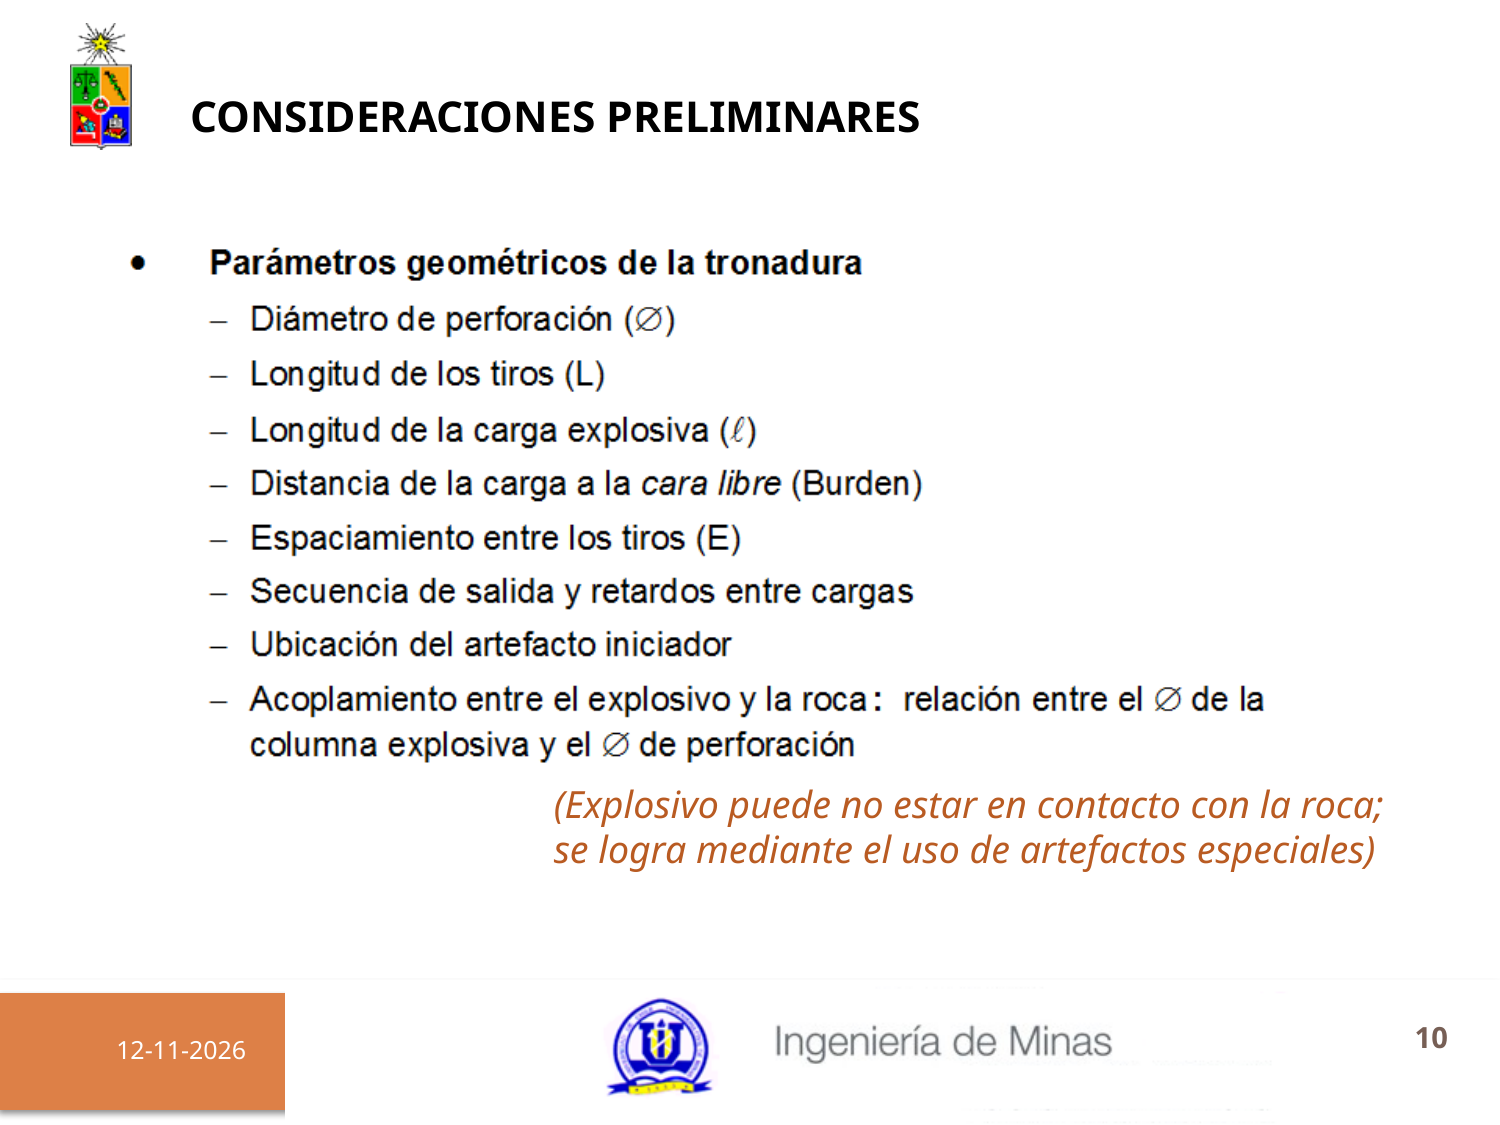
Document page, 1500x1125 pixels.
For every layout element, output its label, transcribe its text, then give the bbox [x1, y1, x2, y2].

picture [69, 23, 132, 151]
picture [128, 234, 1351, 770]
picture [285, 980, 1500, 1125]
text_box Consideraciones preliminares [175, 81, 1266, 148]
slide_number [12, 995, 279, 1108]
text_box (Explosivo puede no estar en contacto con la roca; se logra mediante el uso de artefactos especiales) [539, 773, 1430, 879]
